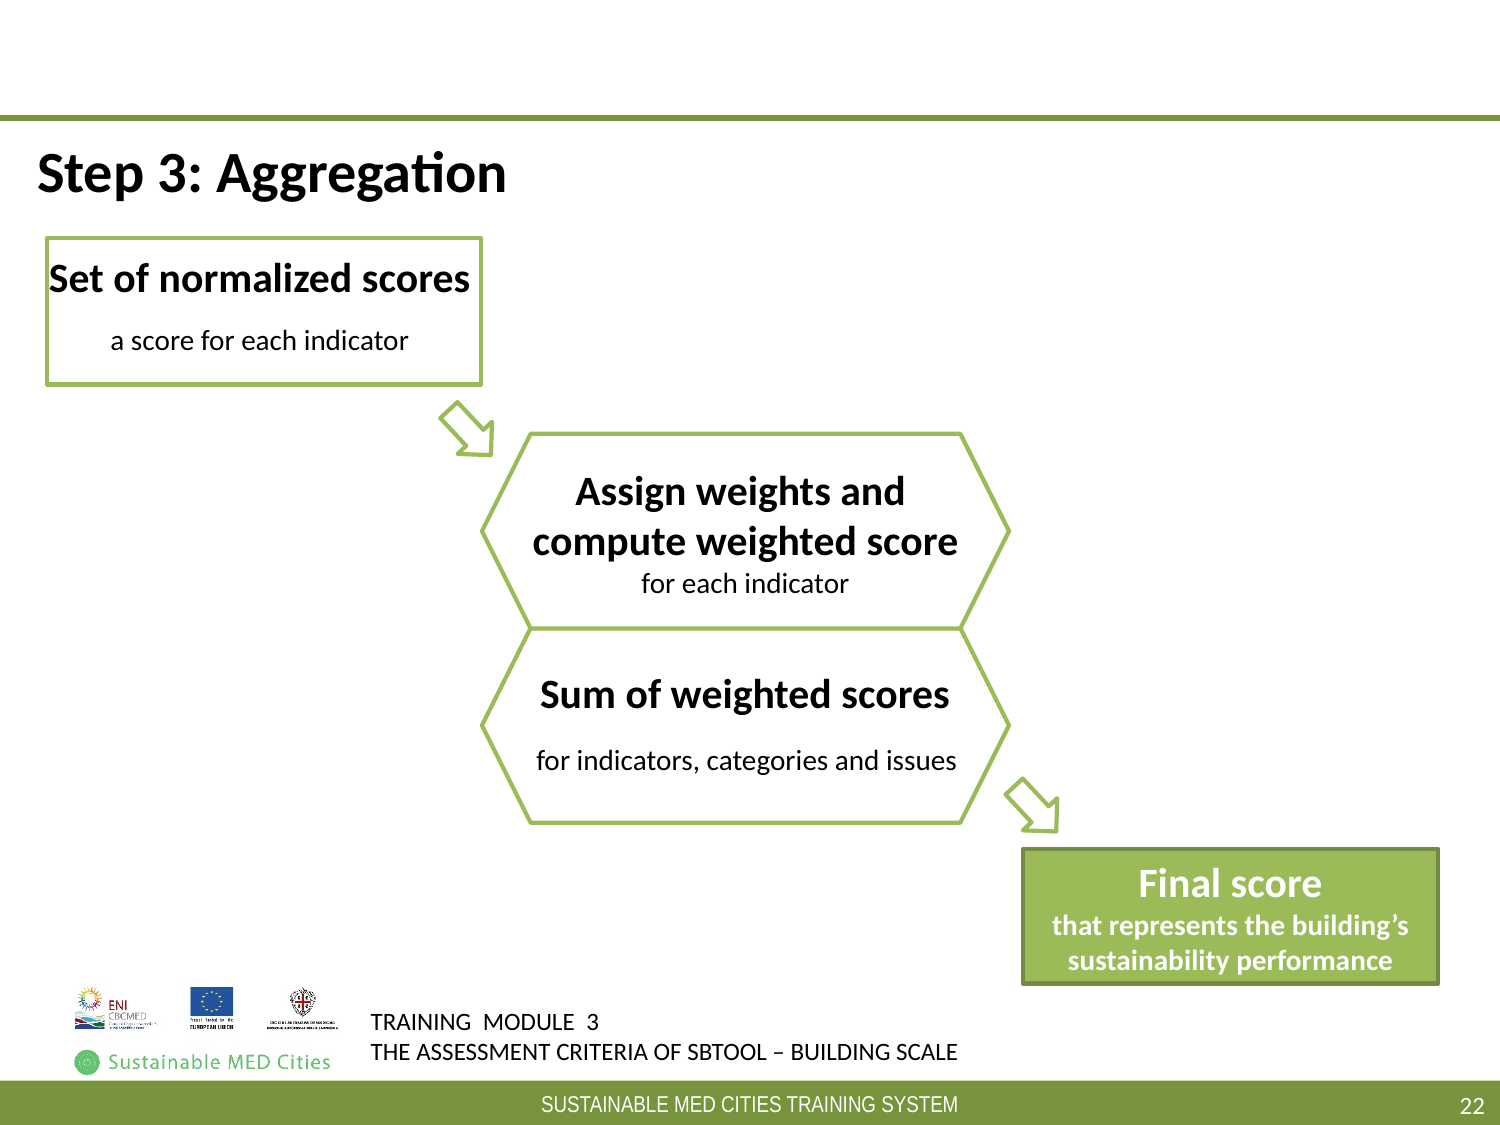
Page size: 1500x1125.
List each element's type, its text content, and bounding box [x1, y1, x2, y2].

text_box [0, 237, 522, 385]
text_box Final score that represents the building’s sustainability performance [1021, 847, 1440, 986]
picture [62, 978, 356, 1080]
text_box [438, 400, 495, 457]
text_box [1015, 776, 1060, 834]
text_box Step 3: Aggregation [22, 126, 523, 212]
slide_number 22 [1399, 1074, 1500, 1125]
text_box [481, 433, 1010, 824]
